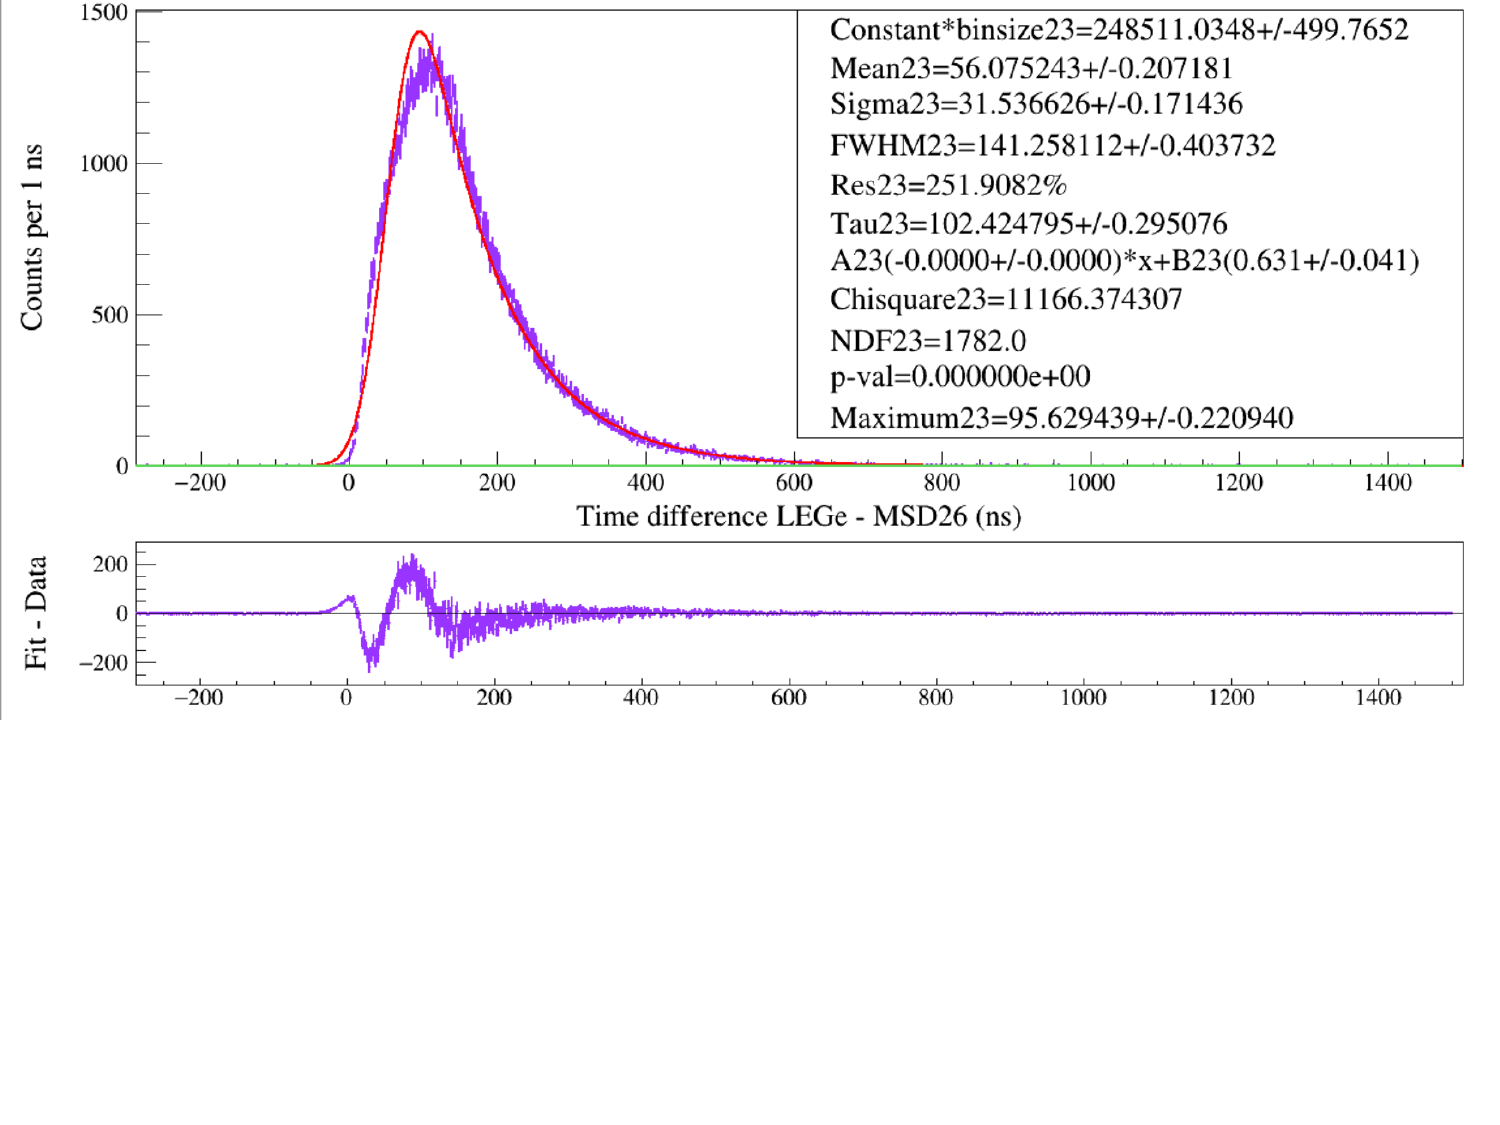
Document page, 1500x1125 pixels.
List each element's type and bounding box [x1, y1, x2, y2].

picture [0, 0, 1500, 720]
